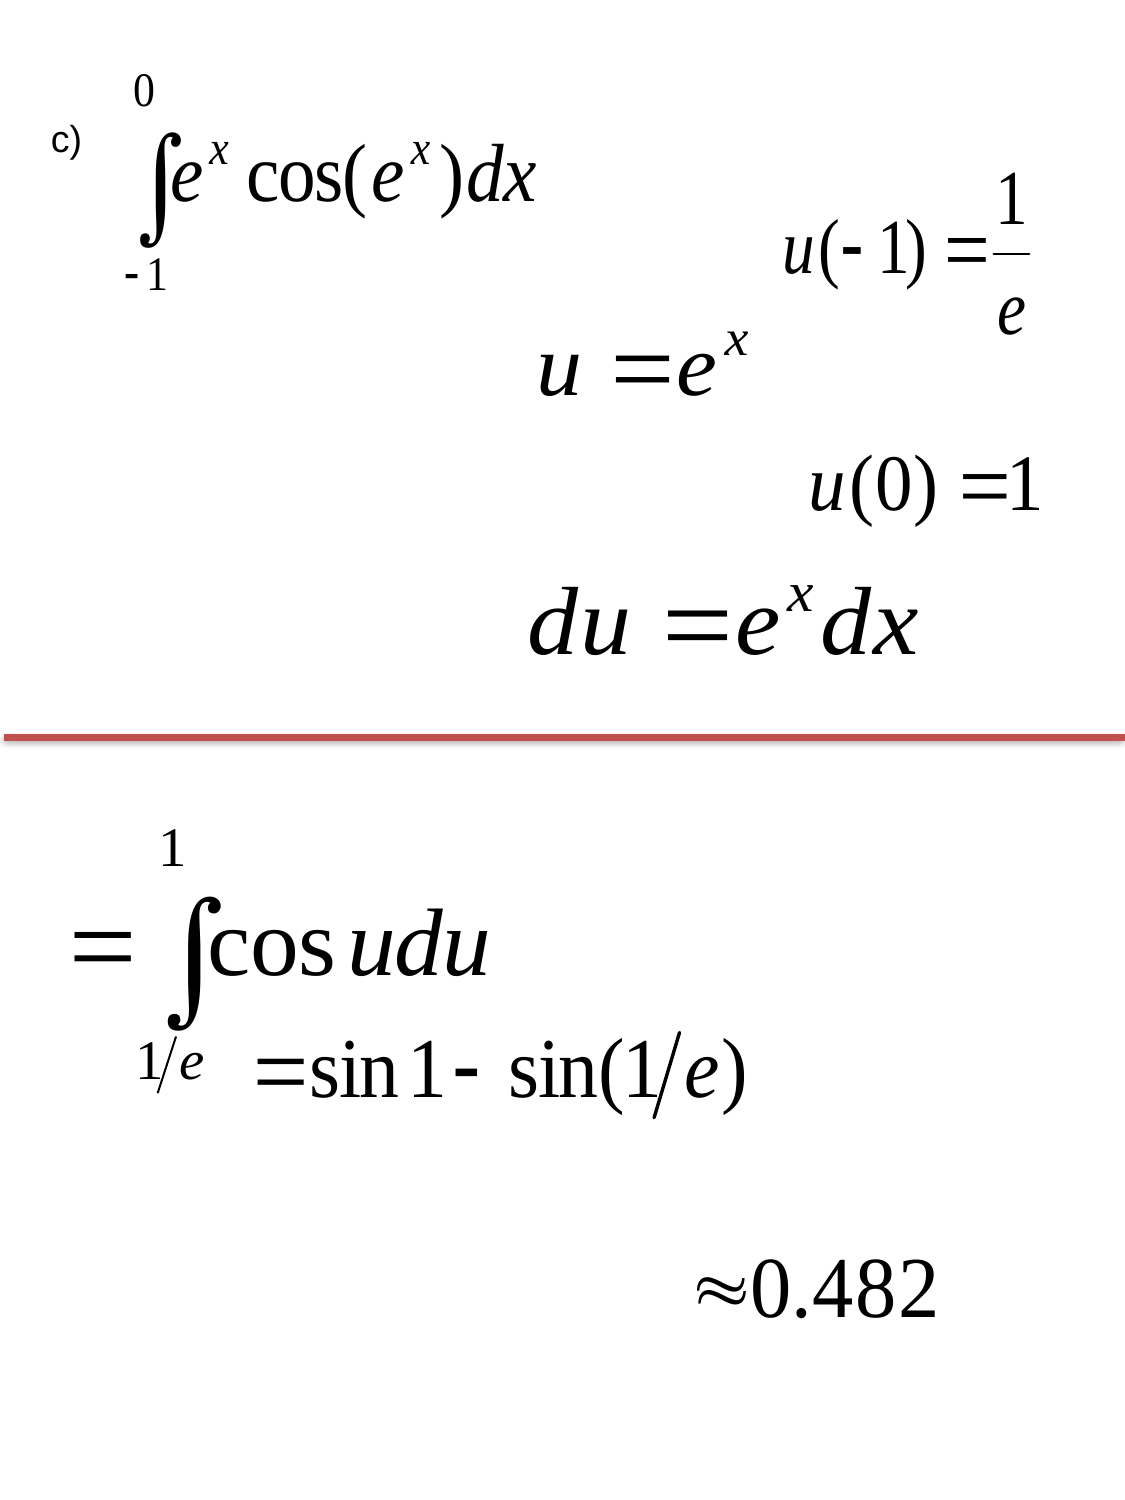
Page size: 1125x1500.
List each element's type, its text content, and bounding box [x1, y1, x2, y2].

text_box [799, 437, 1051, 545]
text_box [512, 549, 938, 680]
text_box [674, 1237, 951, 1339]
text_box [49, 799, 513, 1112]
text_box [237, 1012, 763, 1134]
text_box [112, 49, 551, 305]
text_box c) [36, 108, 97, 168]
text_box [774, 149, 1042, 352]
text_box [524, 299, 763, 418]
